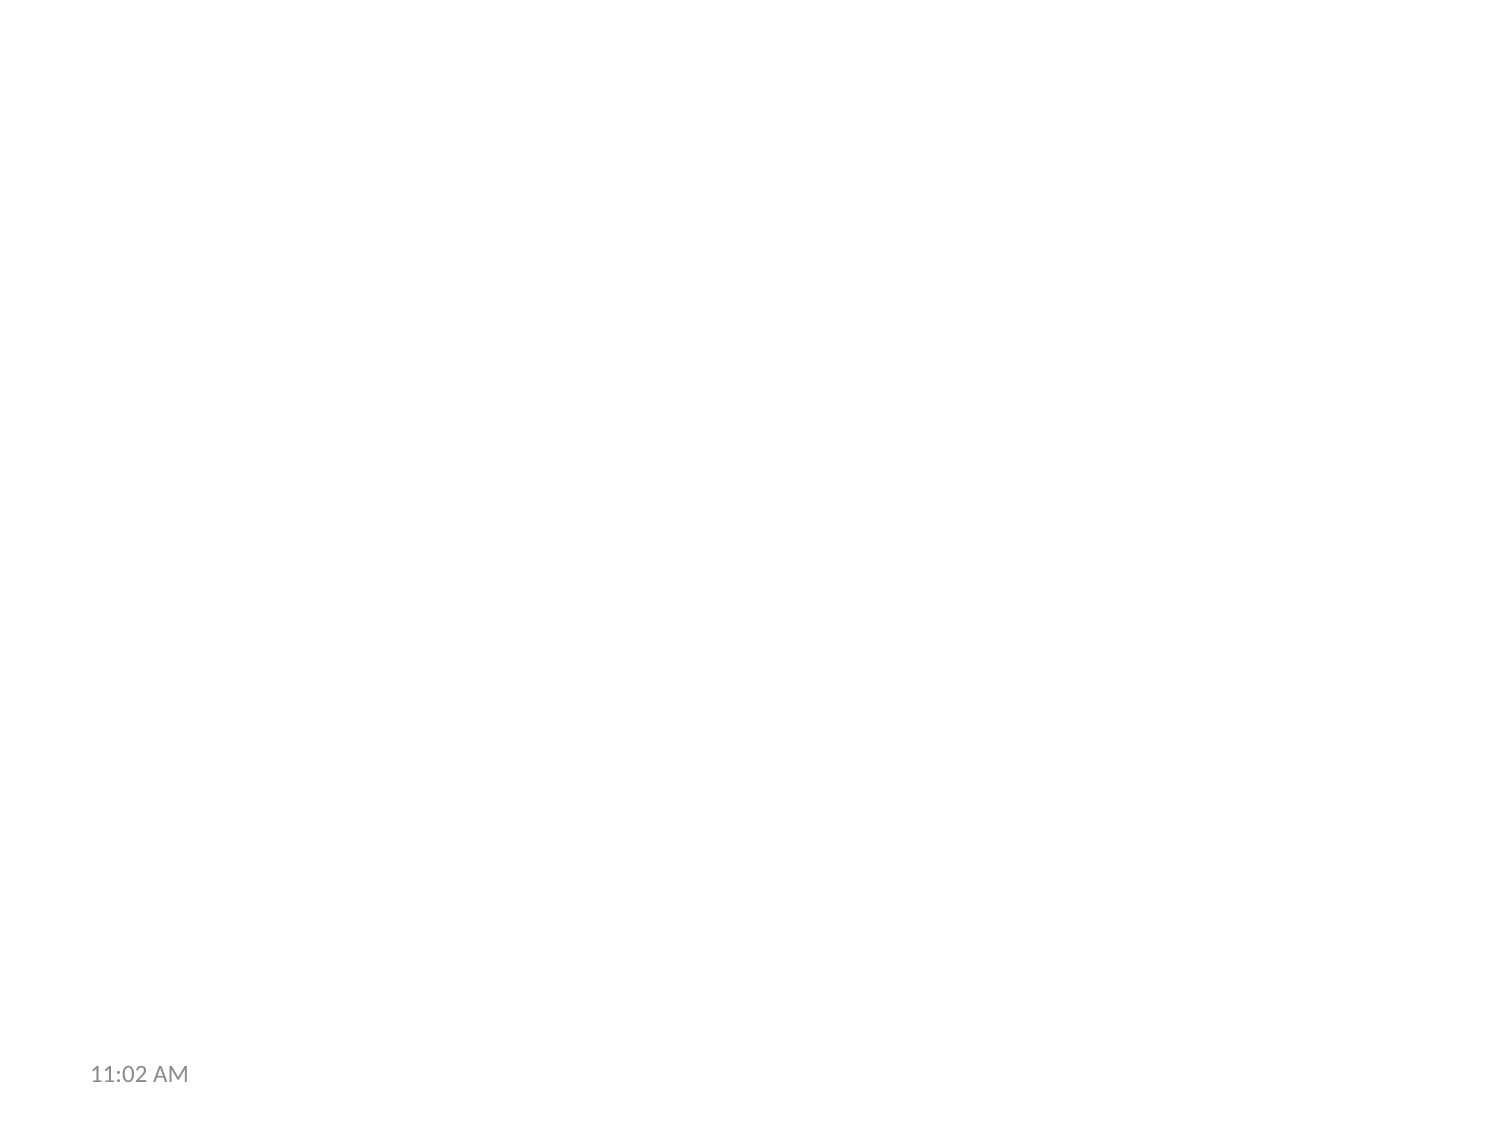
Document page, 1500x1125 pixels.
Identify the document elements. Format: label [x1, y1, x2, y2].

slide_number [75, 1042, 425, 1103]
